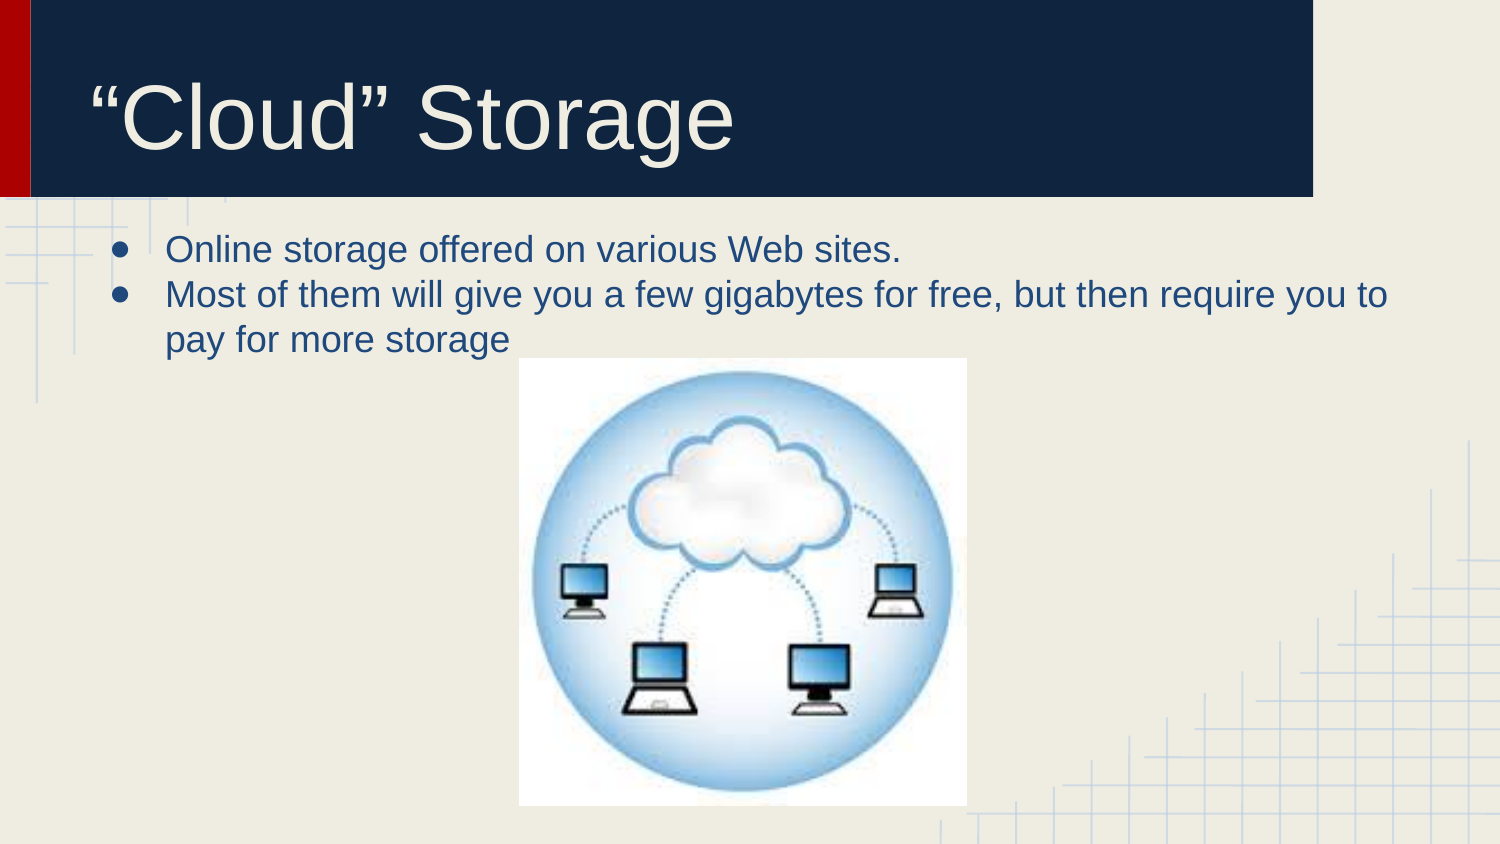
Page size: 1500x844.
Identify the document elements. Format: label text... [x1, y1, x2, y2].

title “Cloud” Storage [75, 16, 1276, 183]
picture [519, 358, 967, 806]
list Online storage offered on various Web sites. Most of them will give you a few gigabytes for free, but then require you to pay for more storage [75, 209, 1425, 806]
